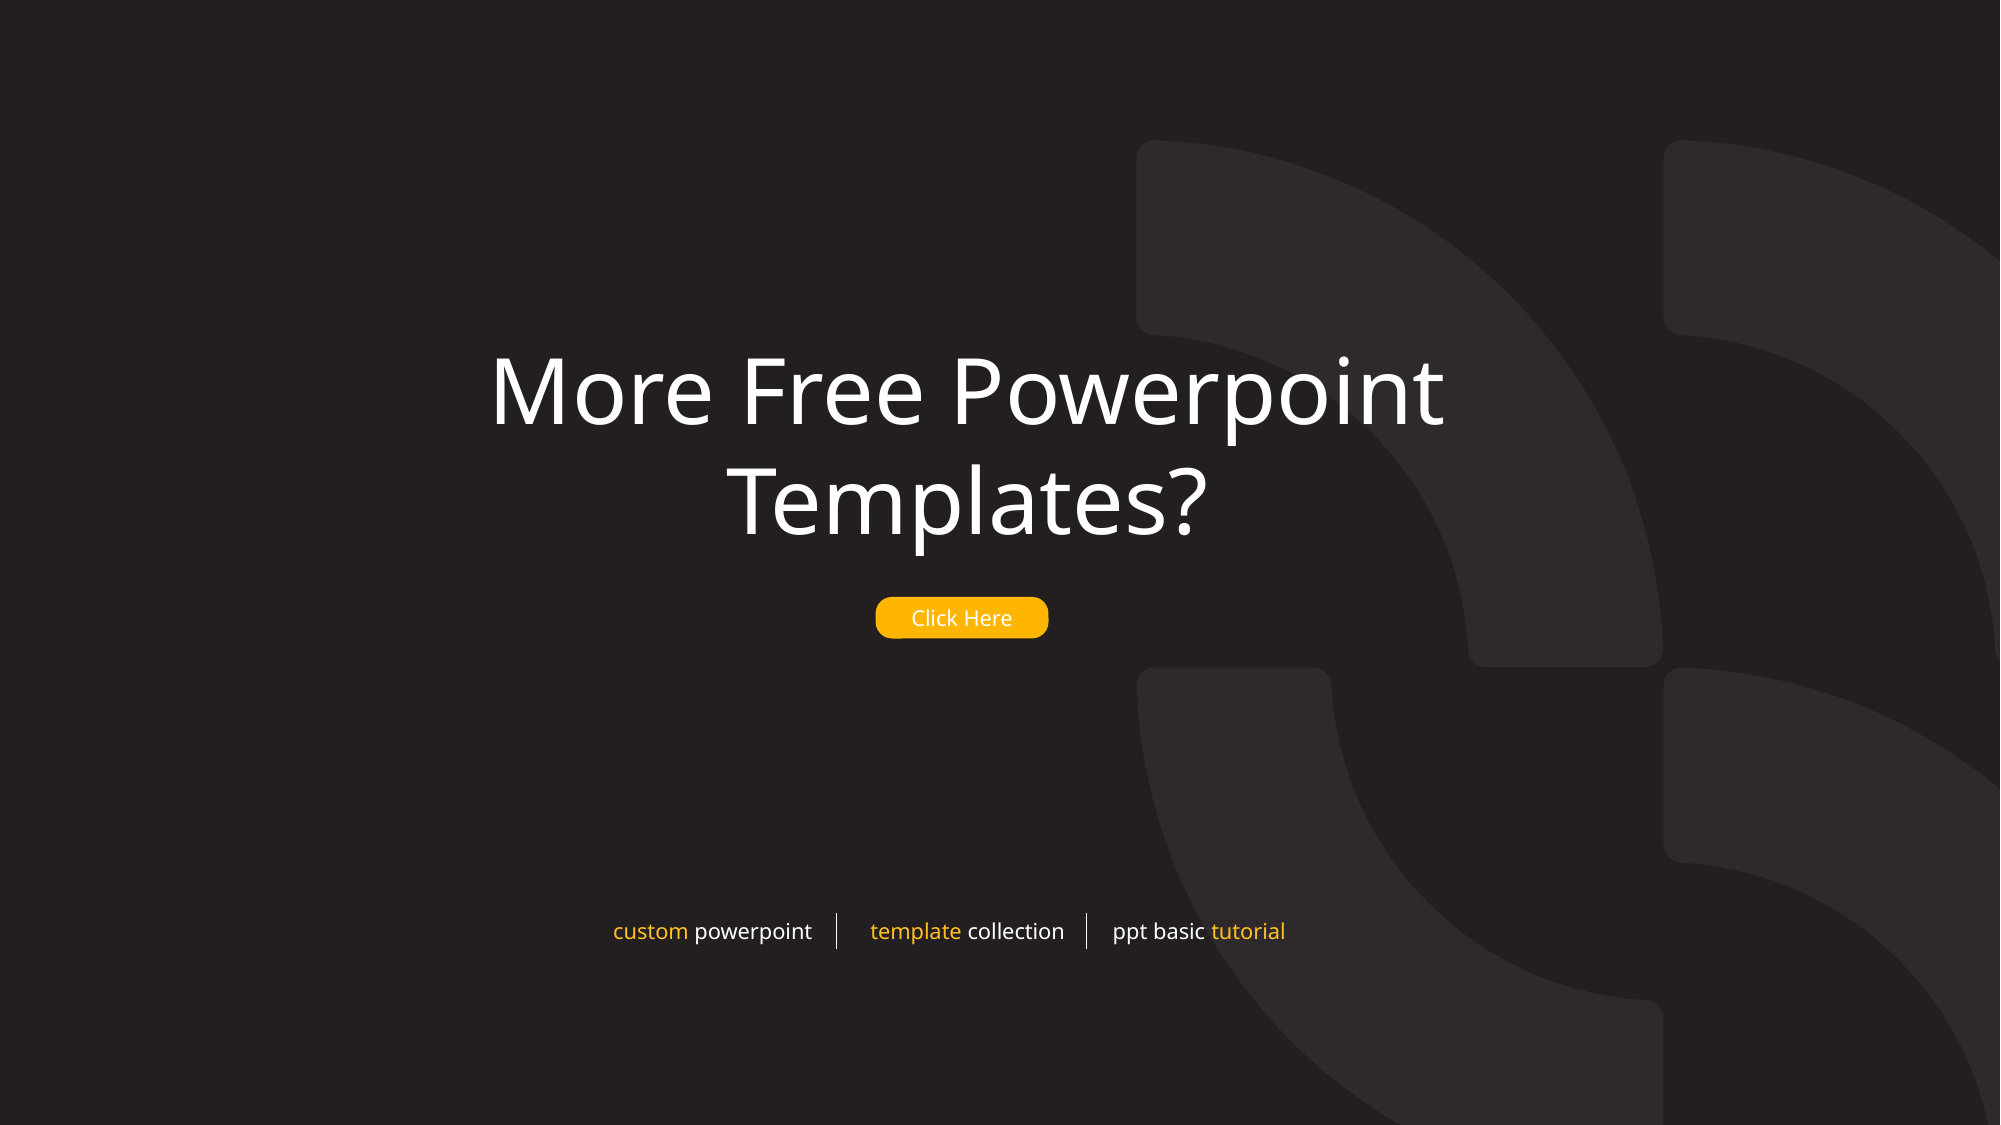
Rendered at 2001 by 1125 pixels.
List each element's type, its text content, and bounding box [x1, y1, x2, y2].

text_box [841, 900, 1083, 967]
text_box [1091, 900, 1136, 967]
text_box Click Here [875, 596, 1049, 639]
text_box More Free Powerpoint Templates? [407, 325, 1136, 561]
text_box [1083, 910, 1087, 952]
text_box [1136, 139, 2000, 1125]
text_box [568, 900, 834, 967]
